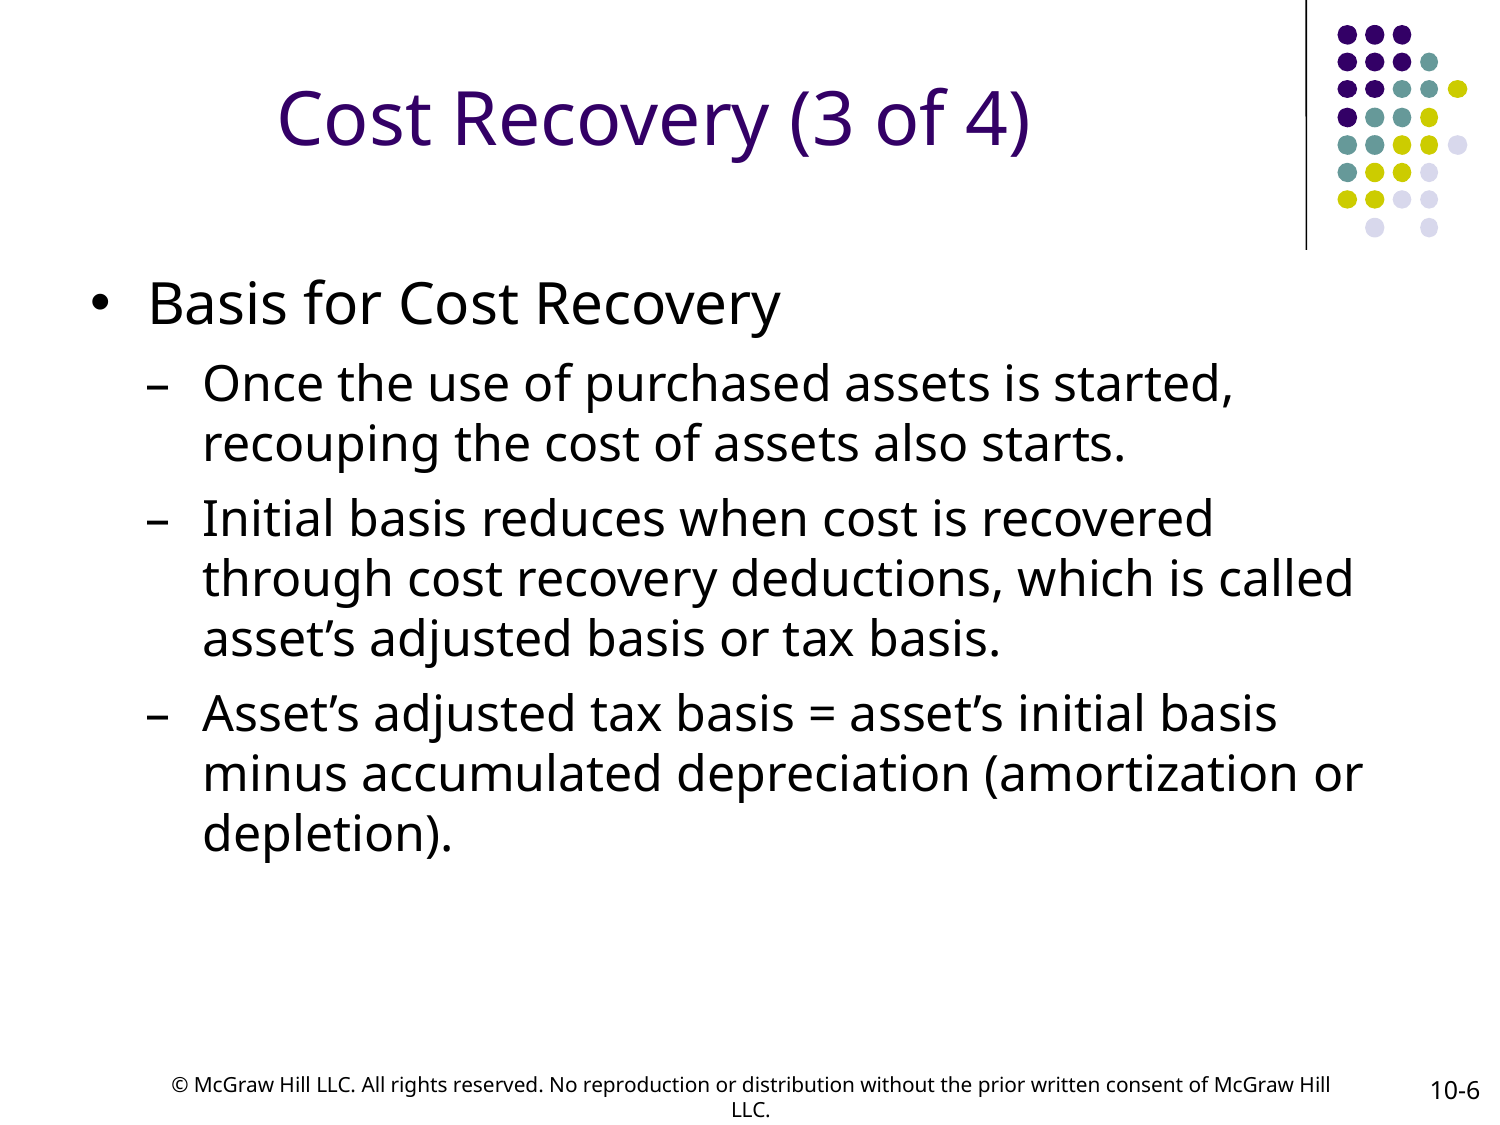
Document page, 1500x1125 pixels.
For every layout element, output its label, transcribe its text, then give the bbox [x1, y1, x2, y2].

title Cost Recovery (3 of 4) [32, 8, 1275, 234]
slide_number 10-6 [1345, 1061, 1496, 1122]
list Basis for Cost Recovery Once the use of purchased assets is started, recouping the cost of assets also starts. Initial basis reduces when cost is recovered through cost recovery deductions, which is called asset’s adjusted basis or tax basis. Asset’s adjusted tax basis = asset’s initial basis minus accumulated depreciation (amortization or depletion). [75, 259, 1425, 1062]
